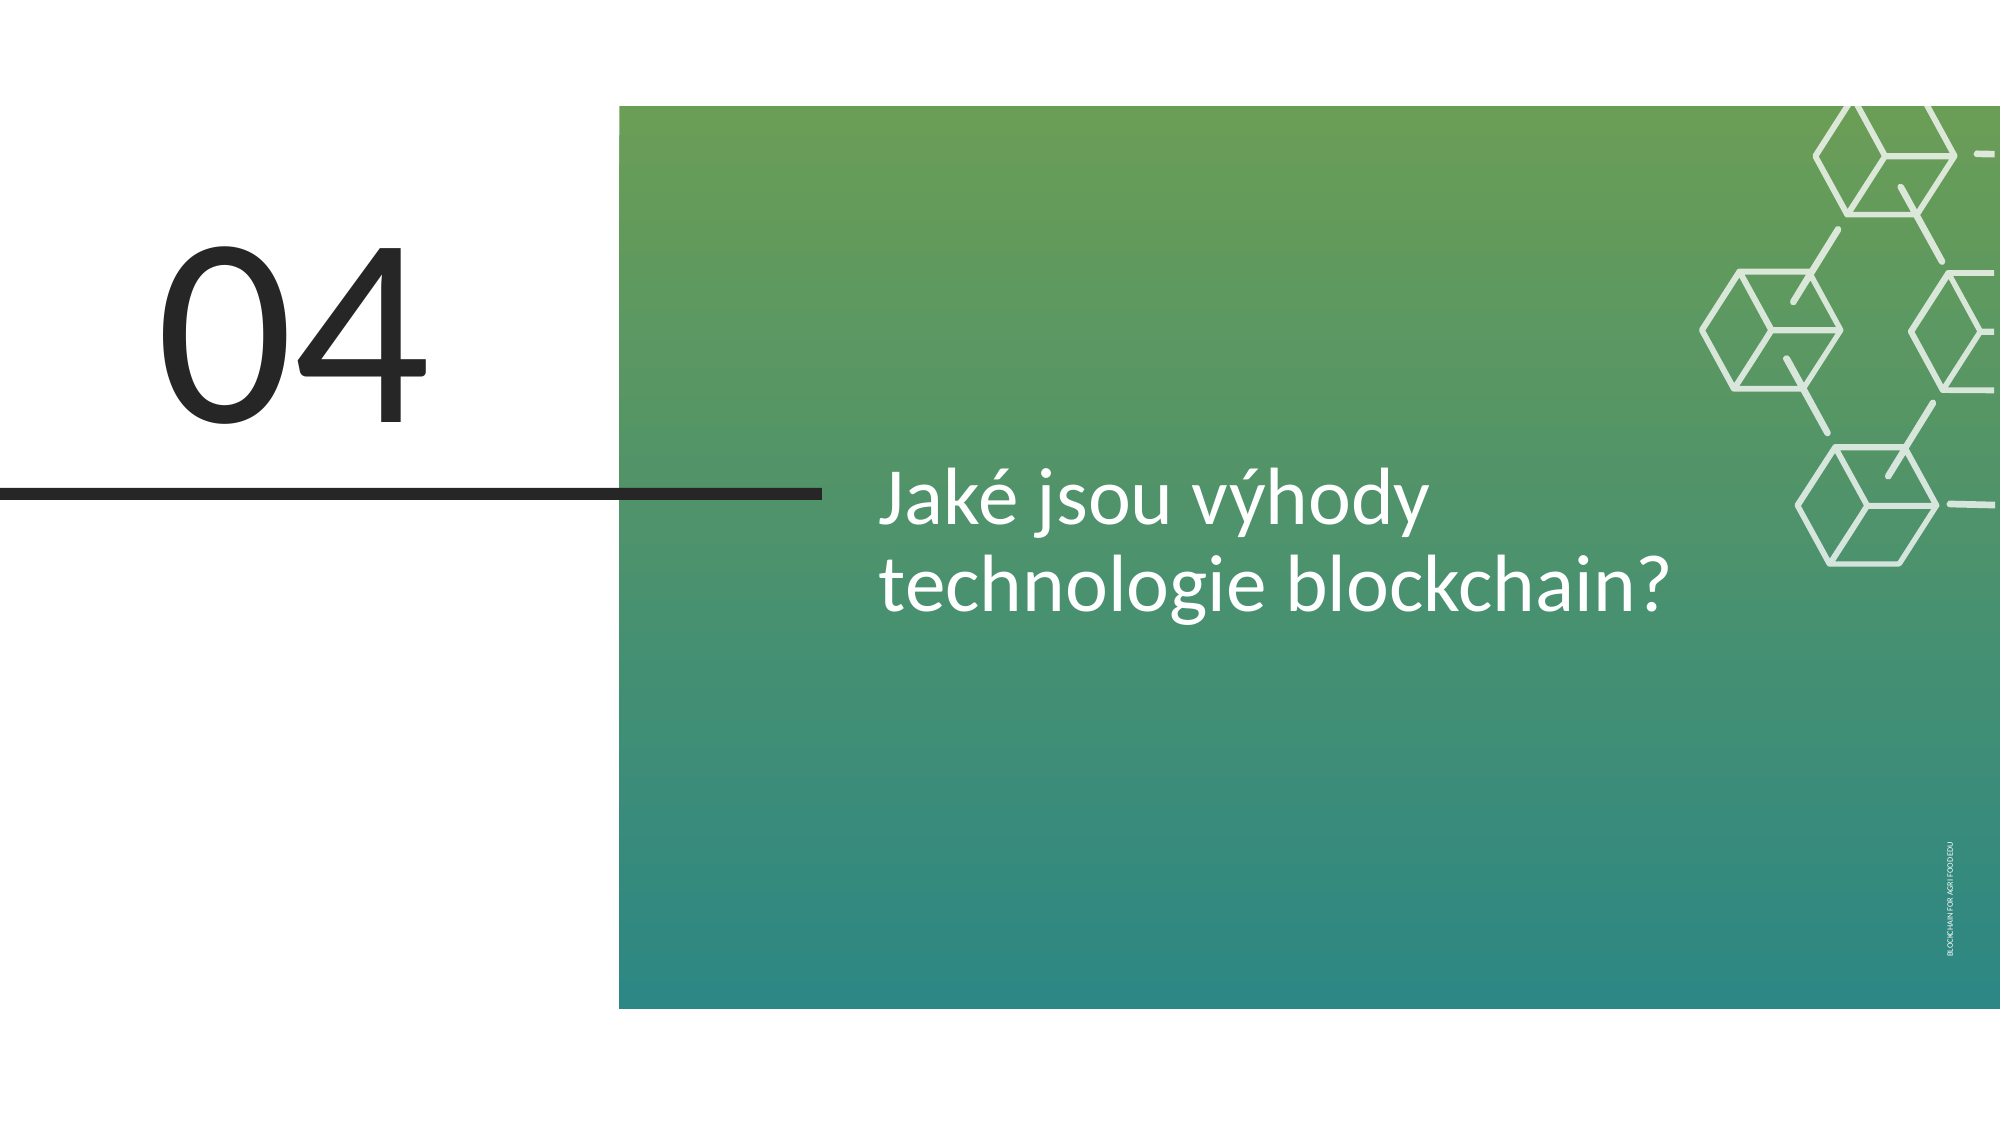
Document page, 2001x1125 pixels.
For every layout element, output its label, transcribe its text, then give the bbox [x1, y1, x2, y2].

list 04 [141, 180, 481, 277]
list Jaké jsou výhody technologie blockchain? [864, 446, 1709, 899]
